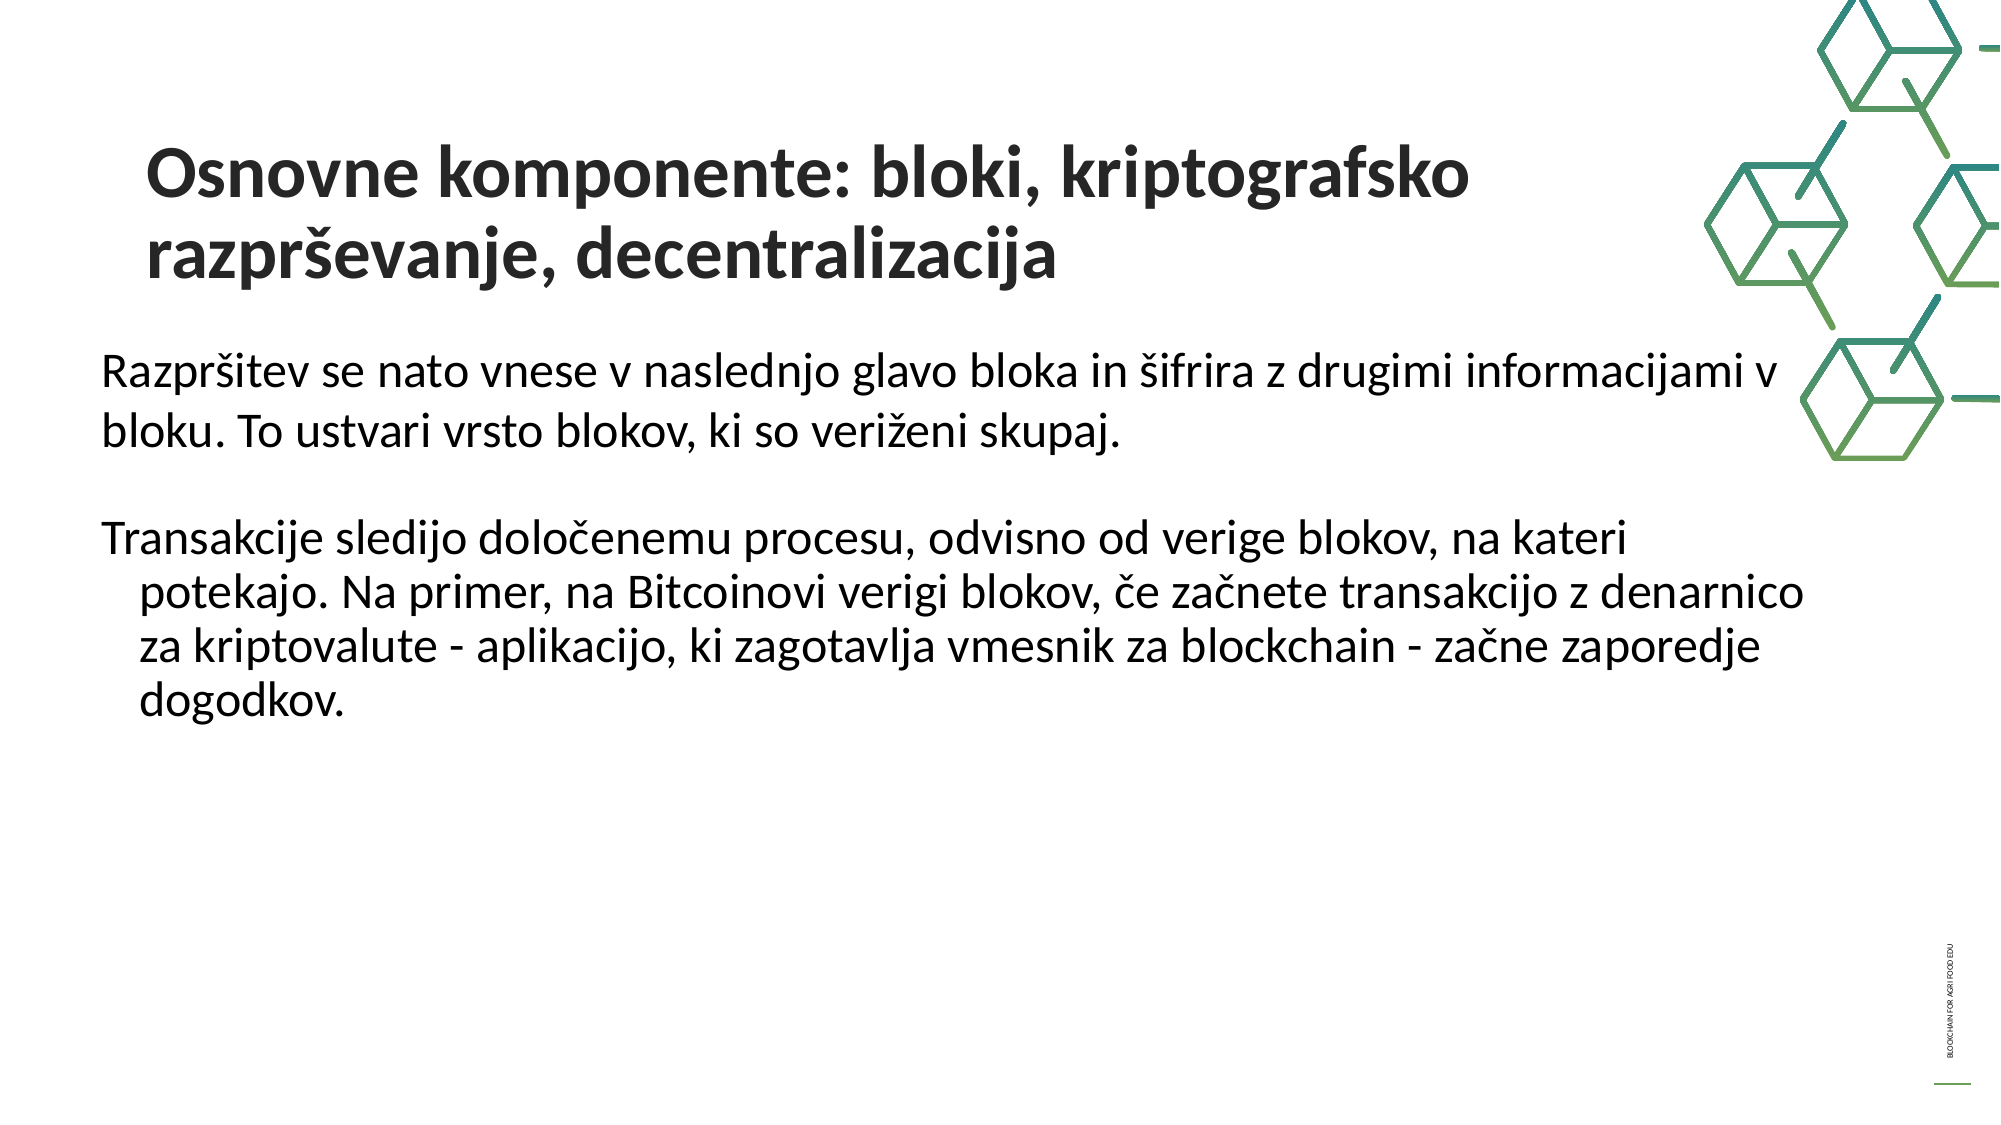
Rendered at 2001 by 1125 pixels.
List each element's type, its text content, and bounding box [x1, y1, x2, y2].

list Osnovne komponente: bloki, kriptografsko razprševanje, decentralizacija [130, 124, 1698, 337]
list Razpršitev se nato vnese v naslednjo glavo bloka in šifrira z drugimi informacijami v bloku. To ustvari vrsto blokov, ki so veriženi skupaj. Transakcije sledijo določenemu procesu, odvisno od verige blokov, na kateri potekajo. Na primer, na Bitcoinovi verigi blokov, če začnete transakcijo z denarnico za kriptovalute - aplikacijo, ki zagotavlja vmesnik za blockchain - začne zaporedje dogodkov. [86, 329, 1825, 962]
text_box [1703, 0, 2000, 462]
